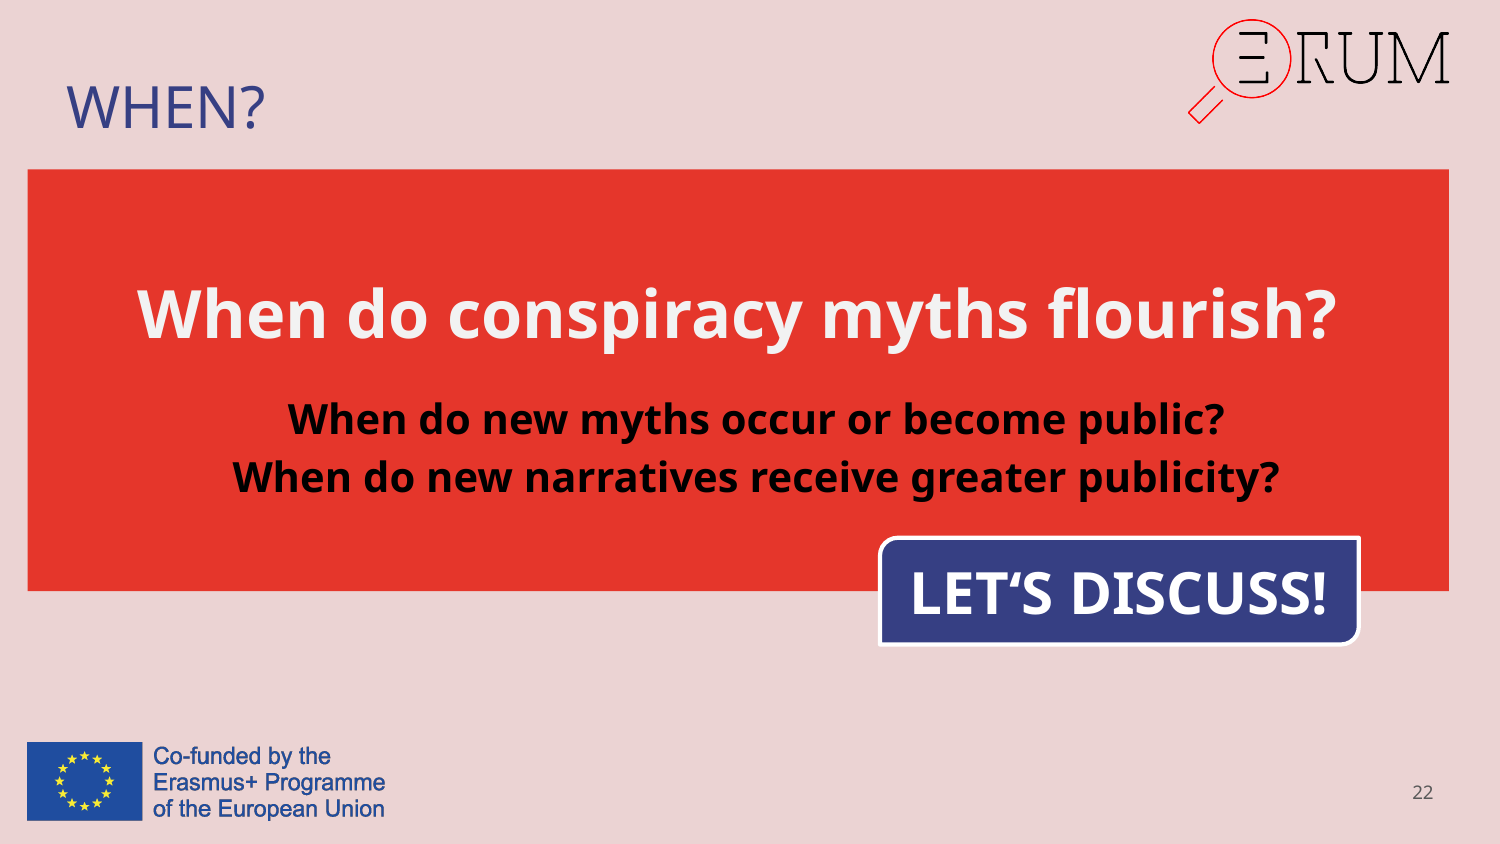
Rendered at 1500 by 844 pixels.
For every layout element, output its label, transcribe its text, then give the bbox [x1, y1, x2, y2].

title WHEN? [51, 55, 1168, 150]
picture [1136, 0, 1500, 137]
text_box LET‘S DISCUSS! [879, 537, 1359, 645]
list When do conspiracy myths flourish? When do new myths occur or become public? When do new narratives receive greater publicity? [27, 169, 1449, 592]
slide_number 22 [1358, 761, 1449, 826]
picture [27, 742, 385, 821]
